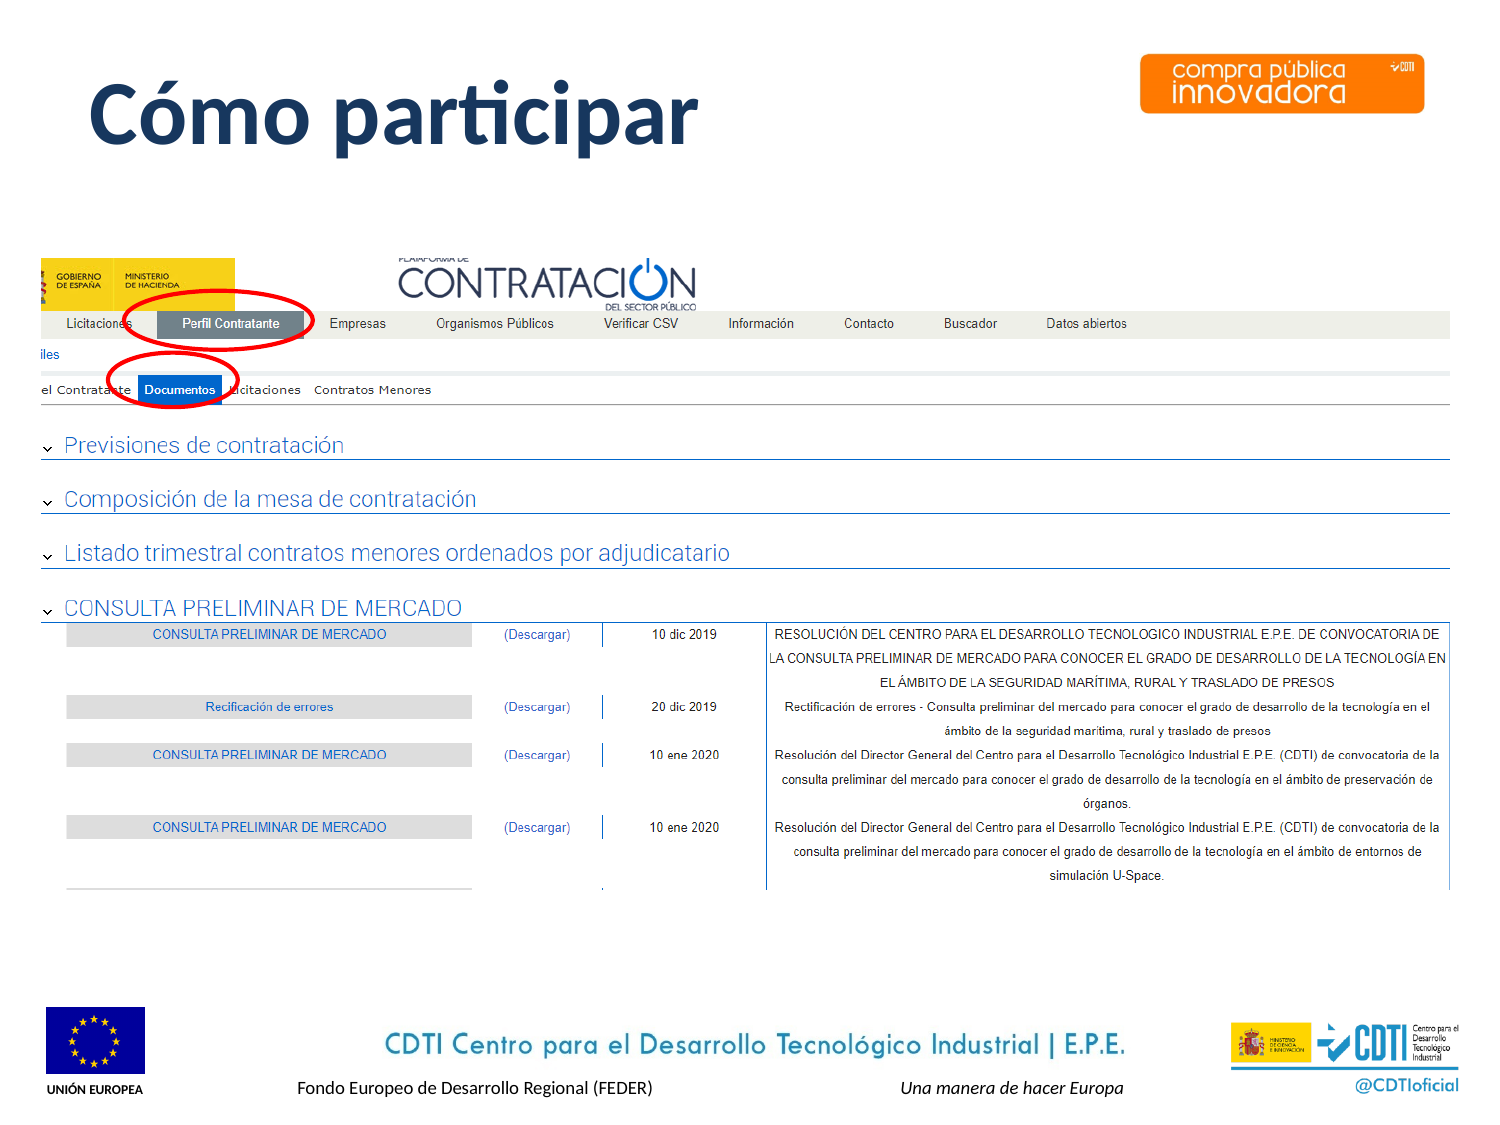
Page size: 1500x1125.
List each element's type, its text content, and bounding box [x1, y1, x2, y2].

picture [40, 258, 1450, 890]
picture [371, 1014, 1139, 1074]
picture [1231, 1022, 1459, 1094]
picture [46, 1007, 145, 1074]
title Cómo participar [75, 45, 1425, 233]
picture [1139, 53, 1426, 114]
